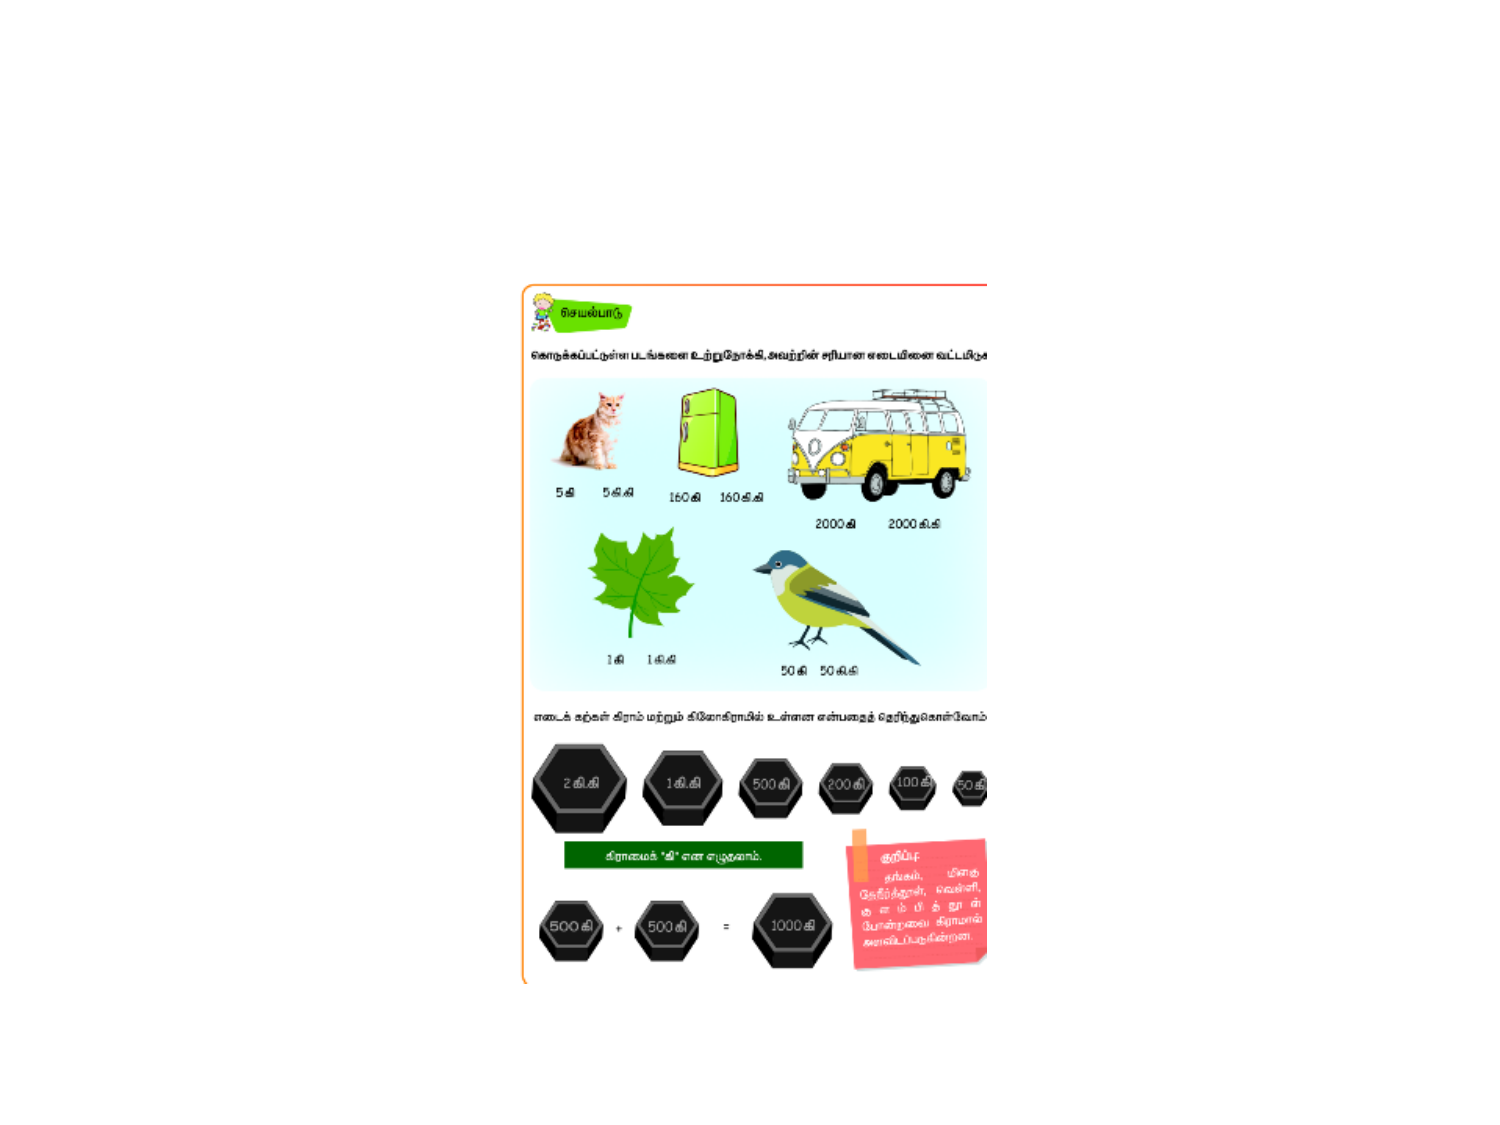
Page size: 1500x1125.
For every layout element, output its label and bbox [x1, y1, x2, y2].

list [513, 283, 987, 984]
